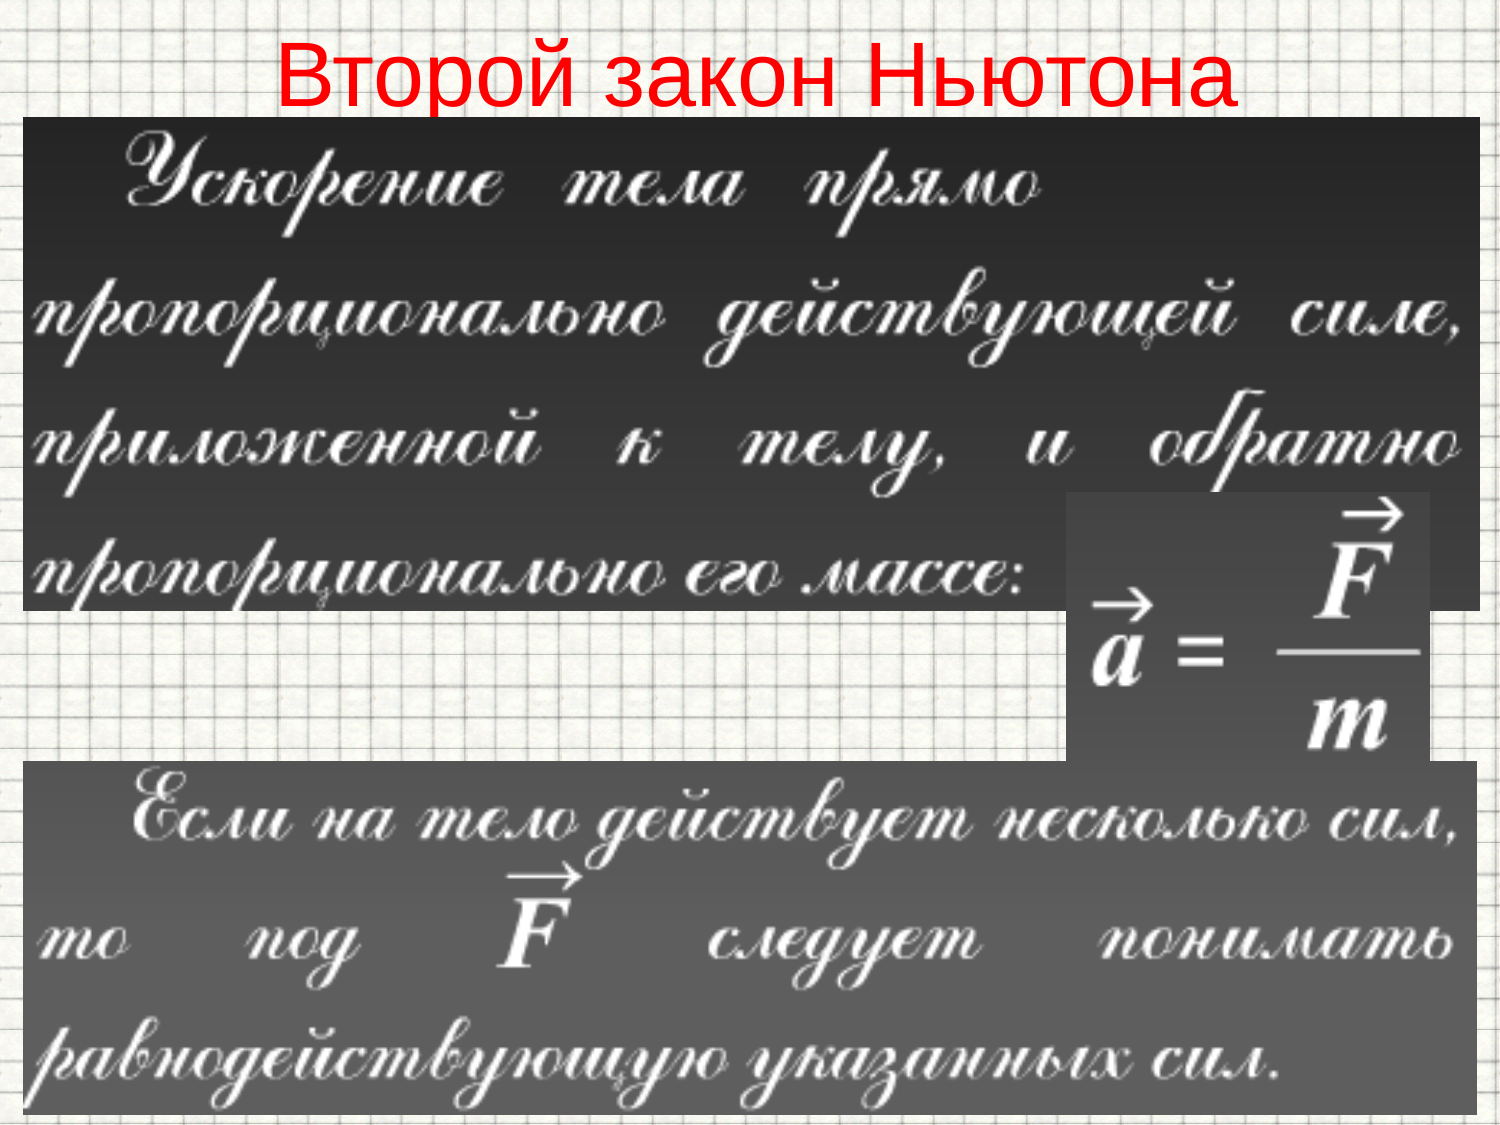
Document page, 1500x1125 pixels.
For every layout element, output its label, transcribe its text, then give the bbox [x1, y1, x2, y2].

title Второй закон Ньютона [82, 0, 1432, 115]
picture [0, 0, 1500, 1125]
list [23, 116, 1480, 611]
